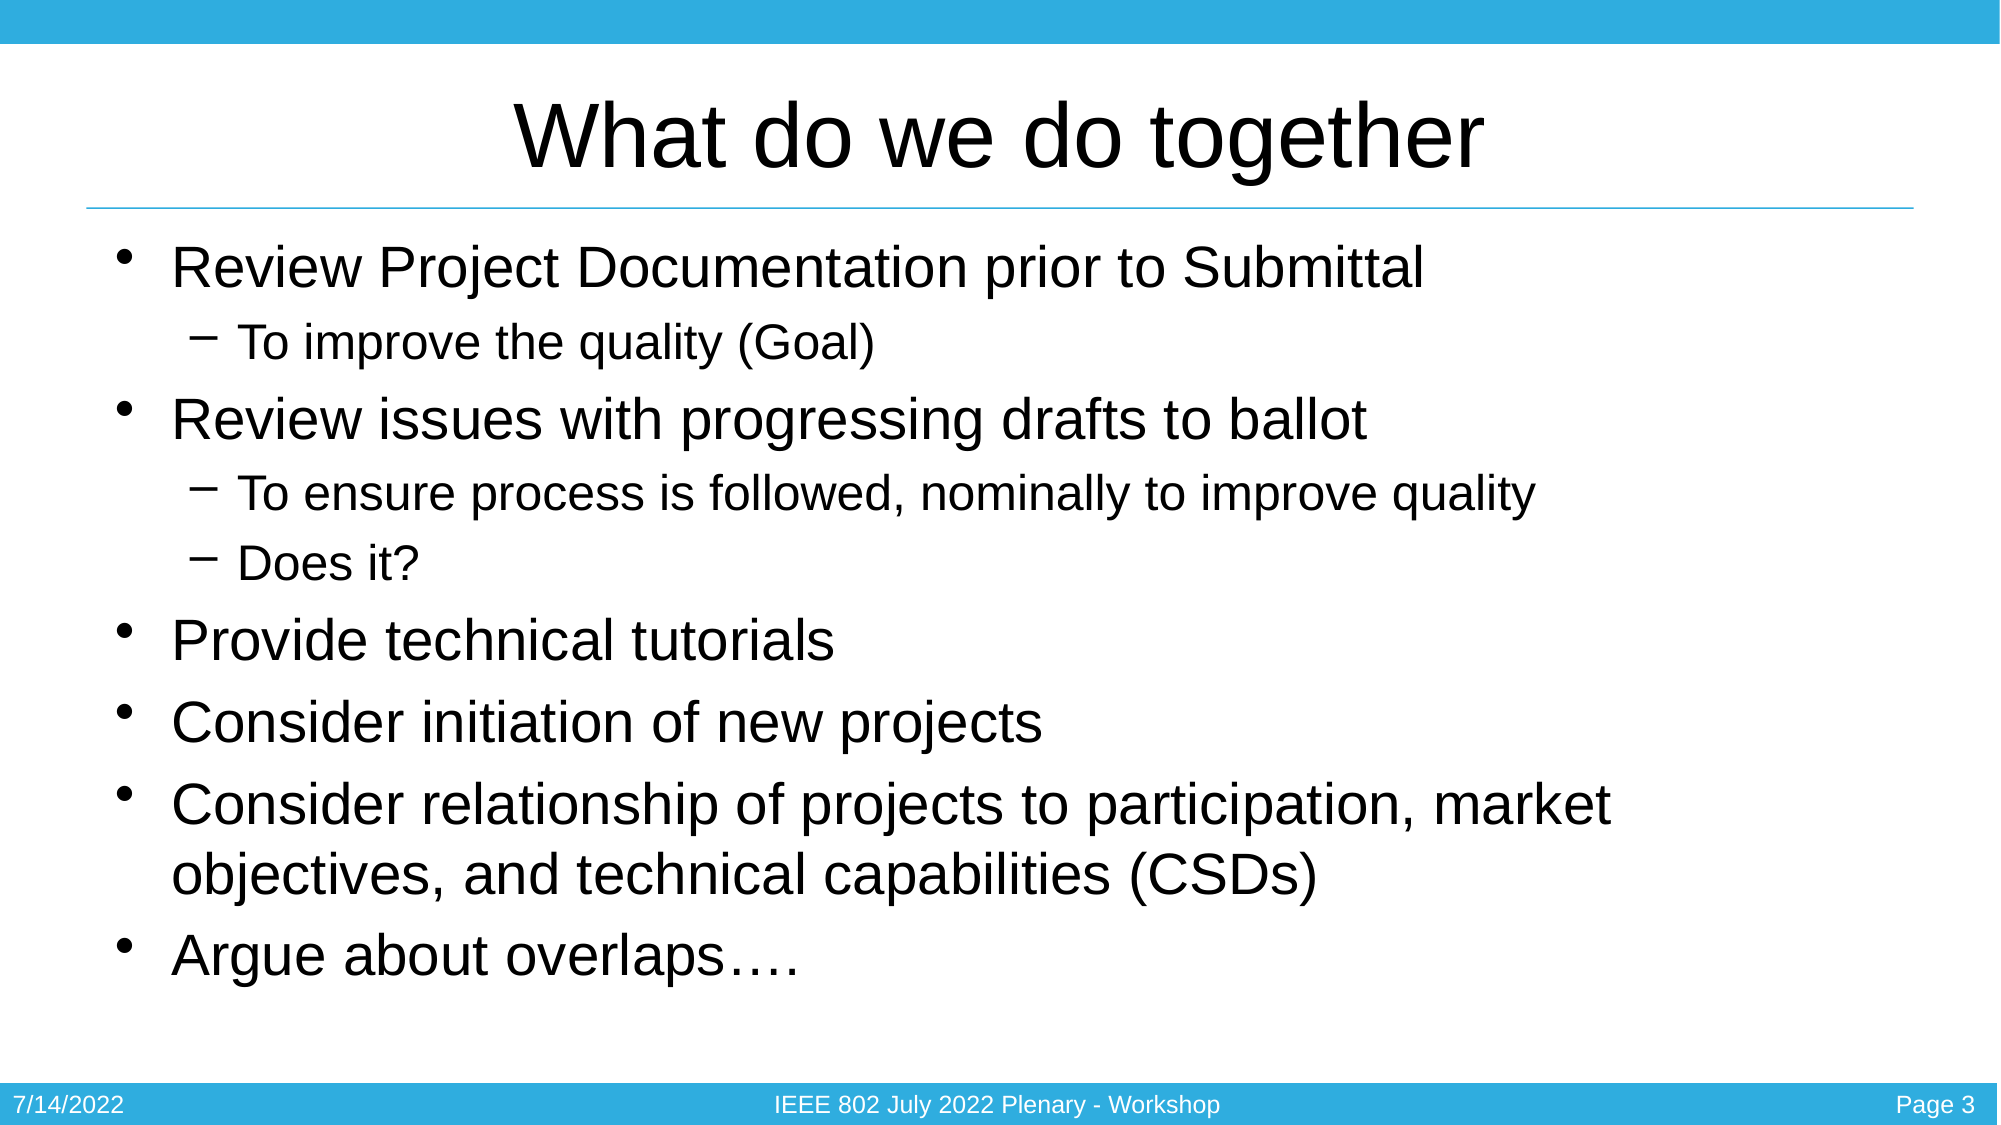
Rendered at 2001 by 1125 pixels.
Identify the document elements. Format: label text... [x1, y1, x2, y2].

list Review Project Documentation prior to Submittal To improve the quality (Goal) Review issues with progressing drafts to ballot To ensure process is followed, nominally to improve quality Does it? Provide technical tutorials Consider initiation of new projects Consider relationship of projects to participation, market objectives, and technical capabilities (CSDs) Argue about overlaps…. [99, 221, 1901, 965]
title What do we do together [99, 66, 1901, 197]
